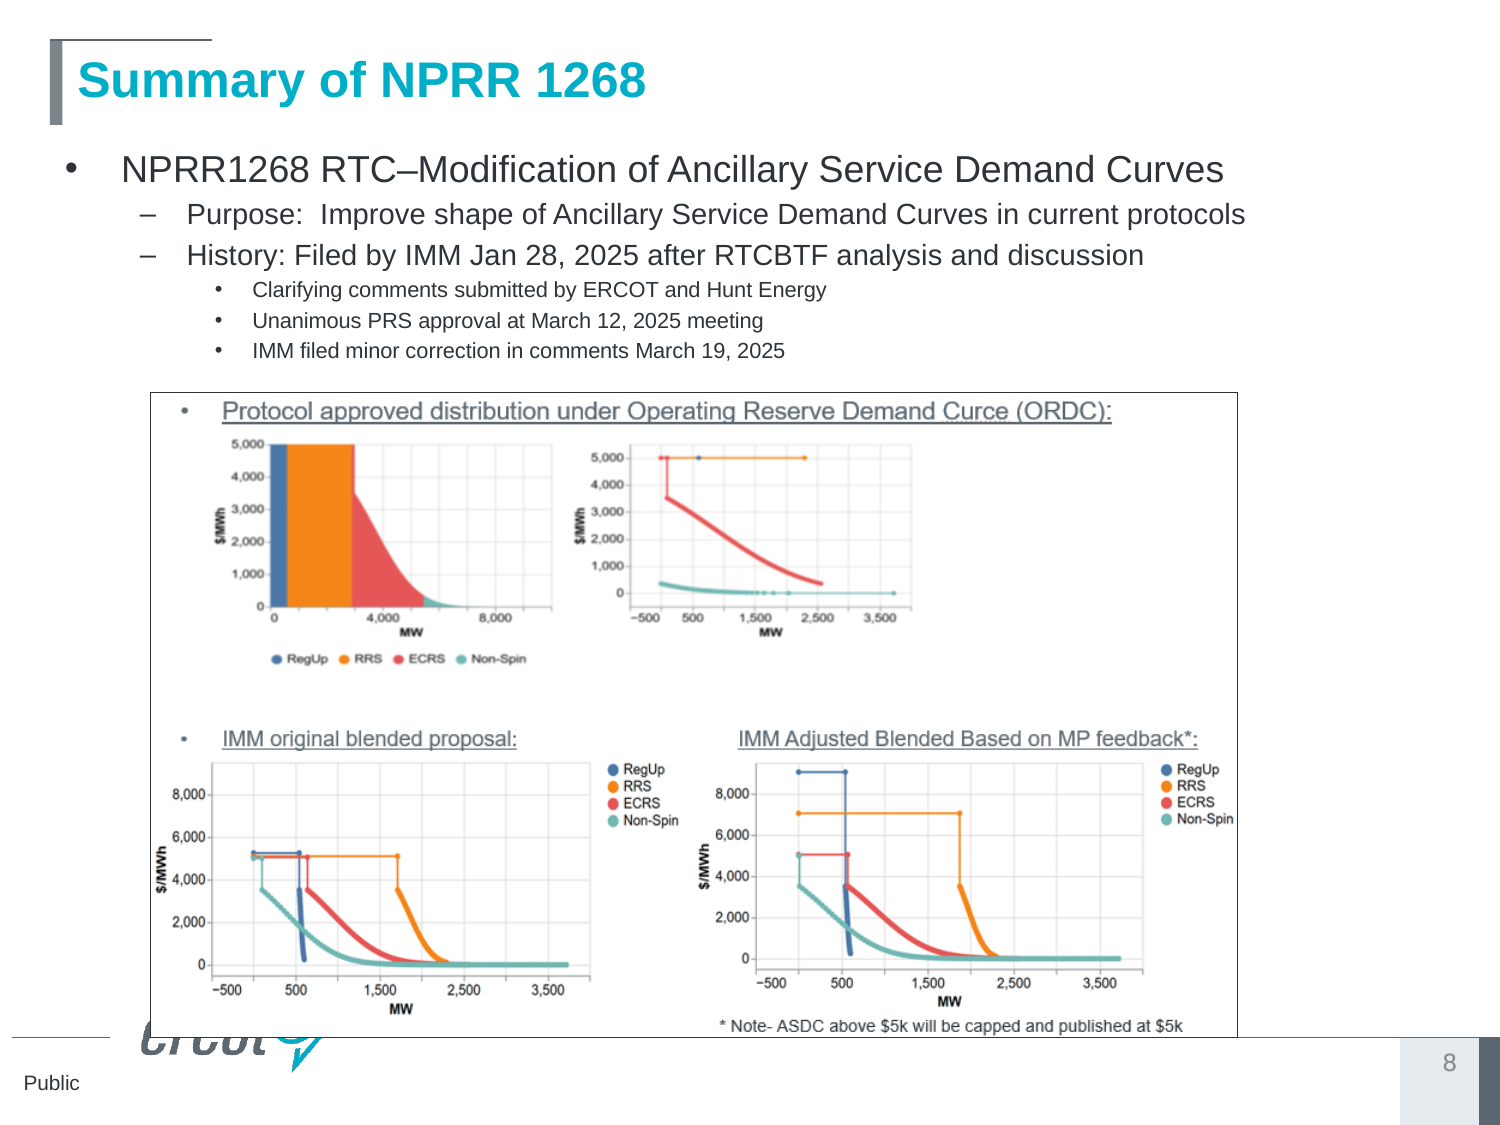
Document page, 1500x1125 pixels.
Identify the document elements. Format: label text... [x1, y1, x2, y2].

picture [137, 392, 1238, 1075]
slide_number 8 [1400, 1037, 1500, 1087]
title Summary of NPRR 1268 [62, 39, 1450, 134]
list NPRR1268 RTC–Modification of Ancillary Service Demand Curves Purpose: Improve shape of Ancillary Service Demand Curves in current protocols History: Filed by IMM Jan 28, 2025 after RTCBTF analysis and discussion Clarifying comments submitted by ERCOT and Hunt Energy Unanimous PRS approval at March 12, 2025 meeting IMM filed minor correction in comments March 19, 2025 [50, 137, 1450, 375]
